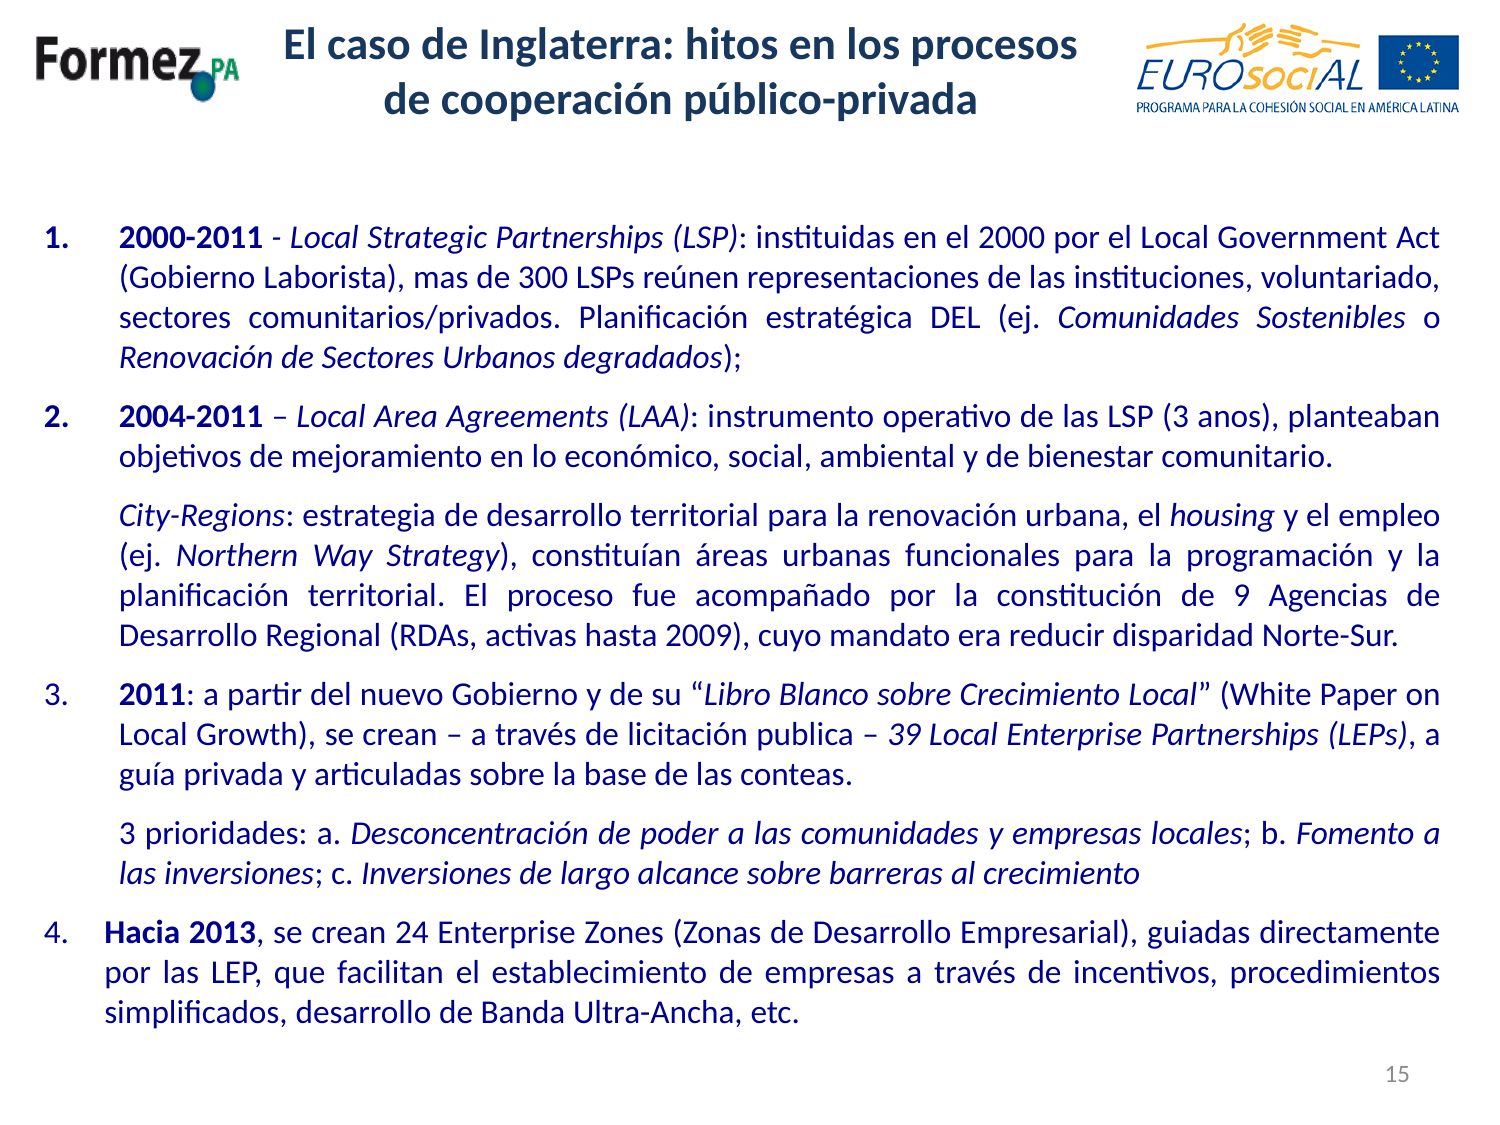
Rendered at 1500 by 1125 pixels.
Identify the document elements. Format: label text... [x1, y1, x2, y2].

text_box 2000-2011 - Local Strategic Partnerships (LSP): instituidas en el 2000 por el Local Government Act (Gobierno Laborista), mas de 300 LSPs reúnen representaciones de las instituciones, voluntariado, sectores comunitarios/privados. Planificación estratégica DEL (ej. Comunidades Sostenibles o Renovación de Sectores Urbanos degradados); 2004-2011 – Local Area Agreements (LAA): instrumento operativo de las LSP (3 anos), planteaban objetivos de mejoramiento en lo económico, social, ambiental y de bienestar comunitario. City-Regions: estrategia de desarrollo territorial para la renovación urbana, el housing y el empleo (ej. Northern Way Strategy), constituían áreas urbanas funcionales para la programación y la planificación territorial. El proceso fue acompañado por la constitución de 9 Agencias de Desarrollo Regional (RDAs, activas hasta 2009), cuyo mandato era reducir disparidad Norte-Sur. 3. 2011: a partir del nuevo Gobierno y de su “Libro Blanco sobre Crecimiento Local” (White Paper on Local Growth), se crean – a través de licitación publica – 39 Local Enterprise Partnerships (LEPs), a guía privada y articuladas sobre la base de las conteas. 3 prioridades: a. Desconcentración de poder a las comunidades y empresas locales; b. Fomento a las inversiones; c. Inversiones de largo alcance sobre barreras al crecimiento 4. Hacia 2013, se crean 24 Enterprise Zones (Zonas de Desarrollo Empresarial), guiadas directamente por las LEP, que facilitan el establecimiento de empresas a través de incentivos, procedimientos simplificados, desarrollo de Banda Ultra-Ancha, etc. [29, 207, 1456, 1097]
picture [32, 26, 241, 105]
title El caso de Inglaterra: hitos en los procesos de cooperación público-privada [240, 6, 1123, 132]
slide_number 15 [1074, 1042, 1425, 1103]
picture [1134, 23, 1460, 113]
